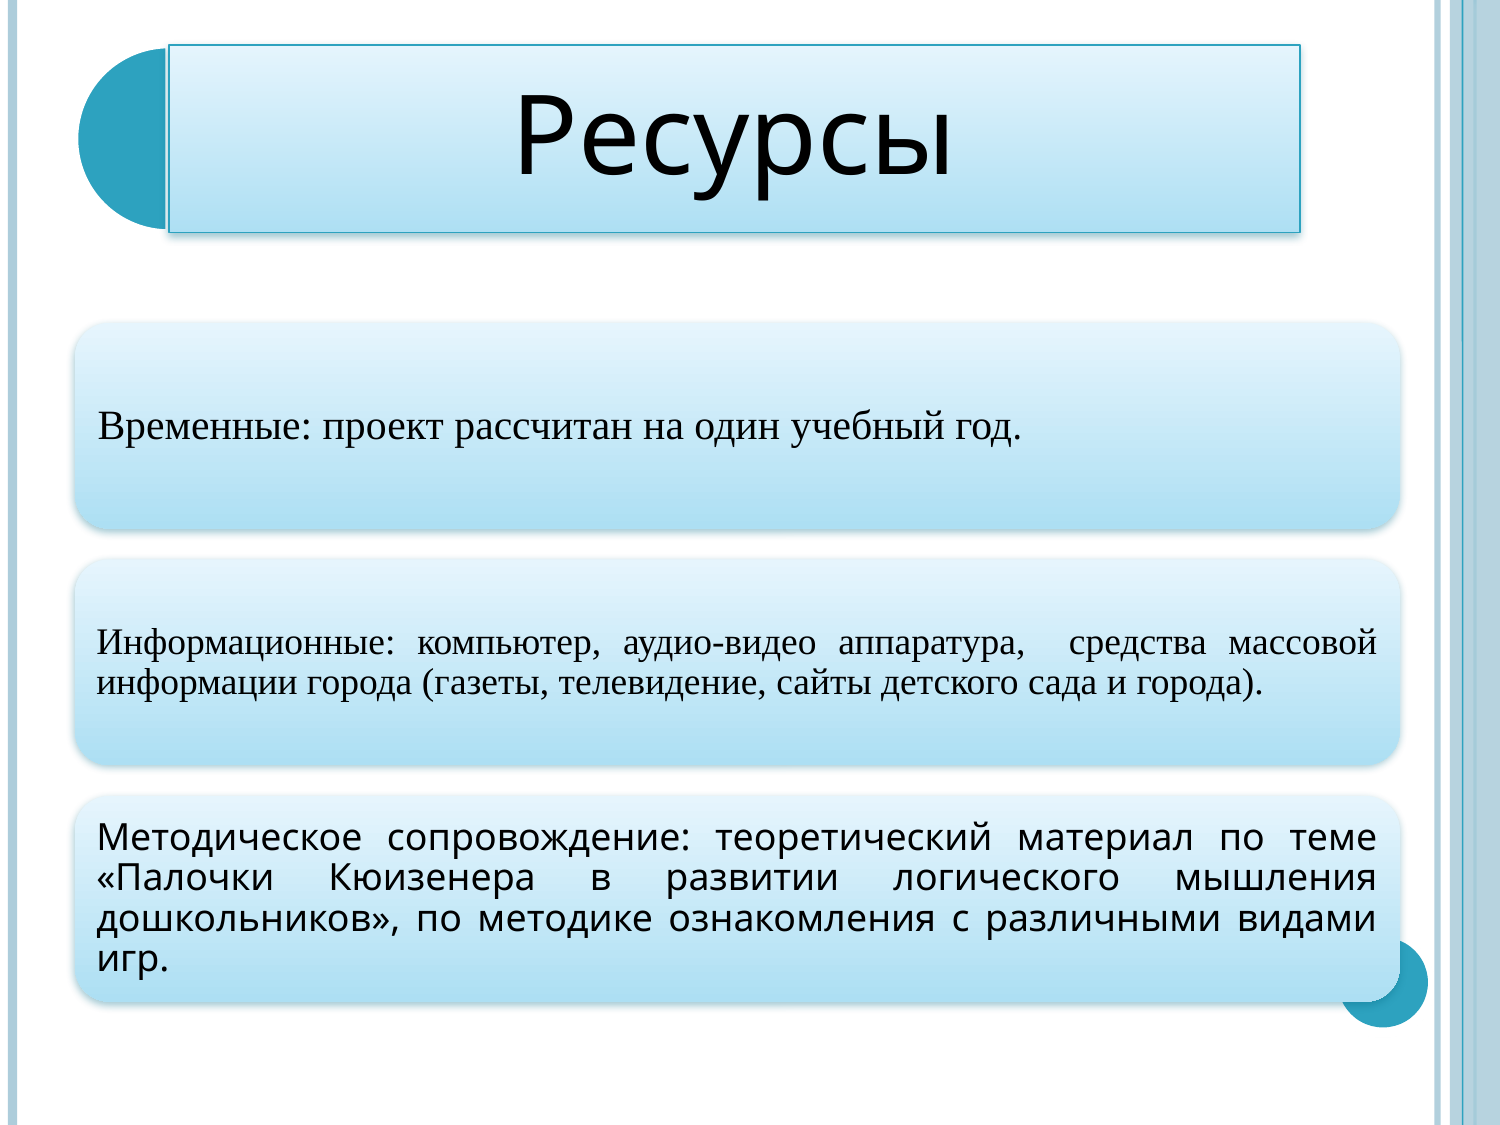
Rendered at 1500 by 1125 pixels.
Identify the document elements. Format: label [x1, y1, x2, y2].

list [74, 261, 1401, 1063]
text_box [74, 44, 1301, 233]
